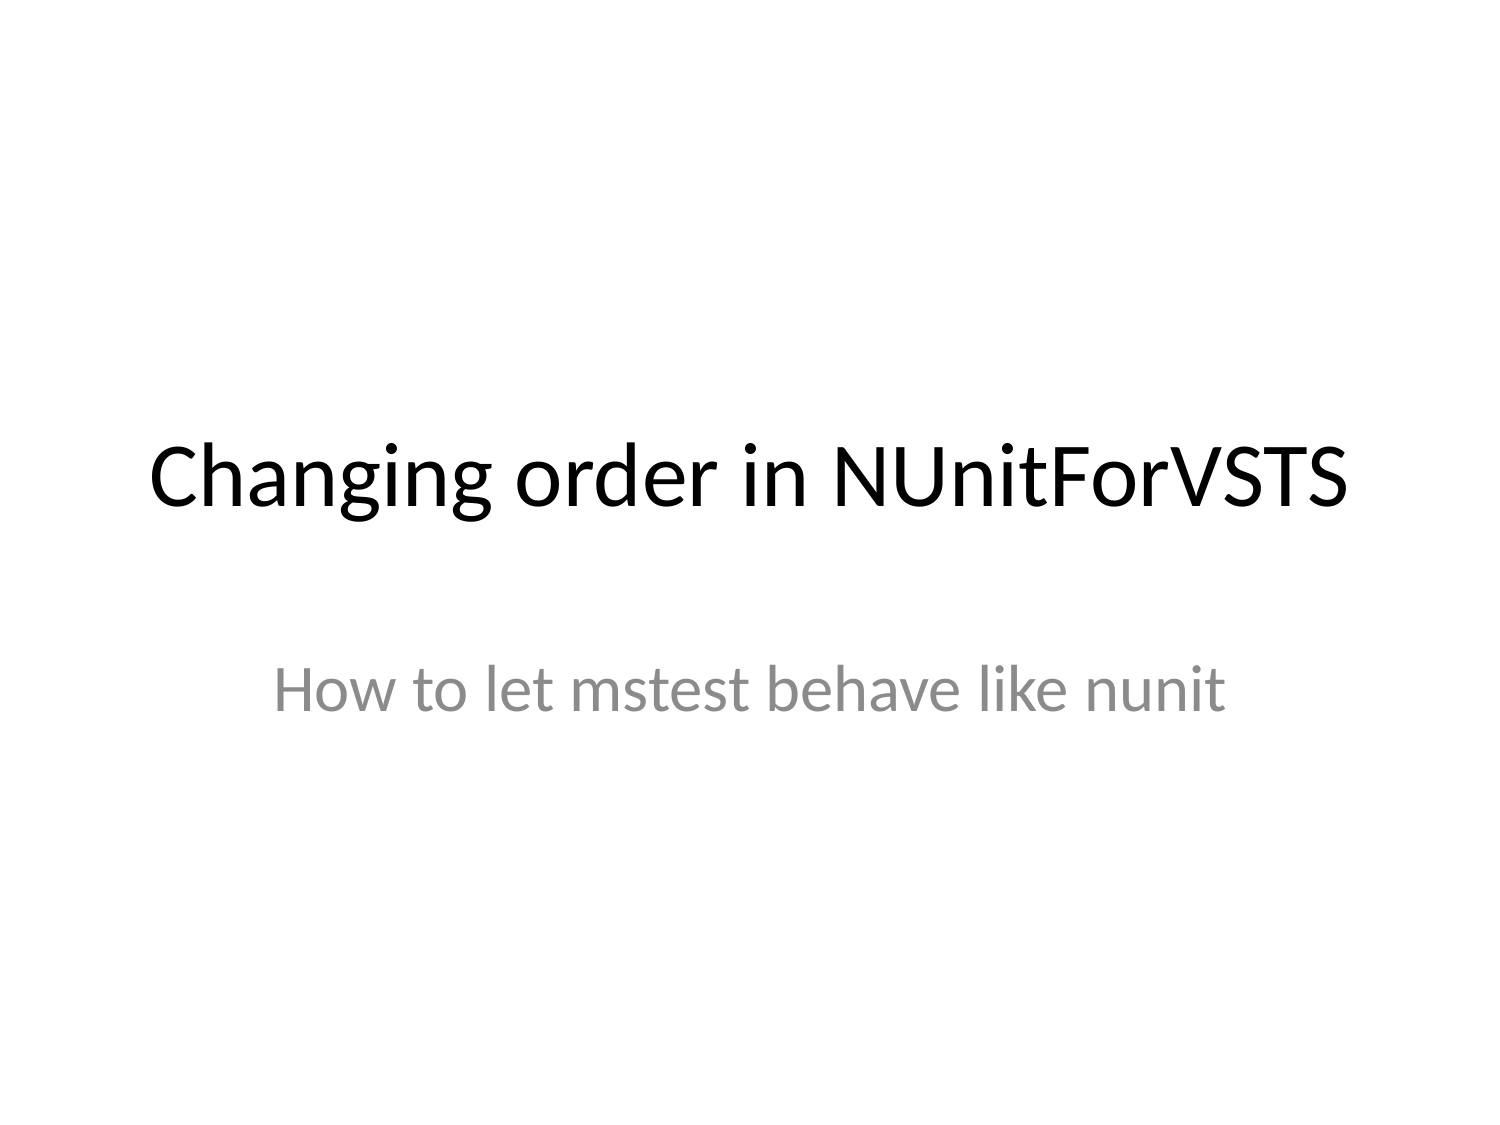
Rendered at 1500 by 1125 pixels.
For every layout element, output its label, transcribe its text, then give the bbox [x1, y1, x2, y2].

title Changing order in NUnitForVSTS [112, 349, 1388, 591]
subtitle How to let mstest behave like nunit [225, 637, 1275, 925]
